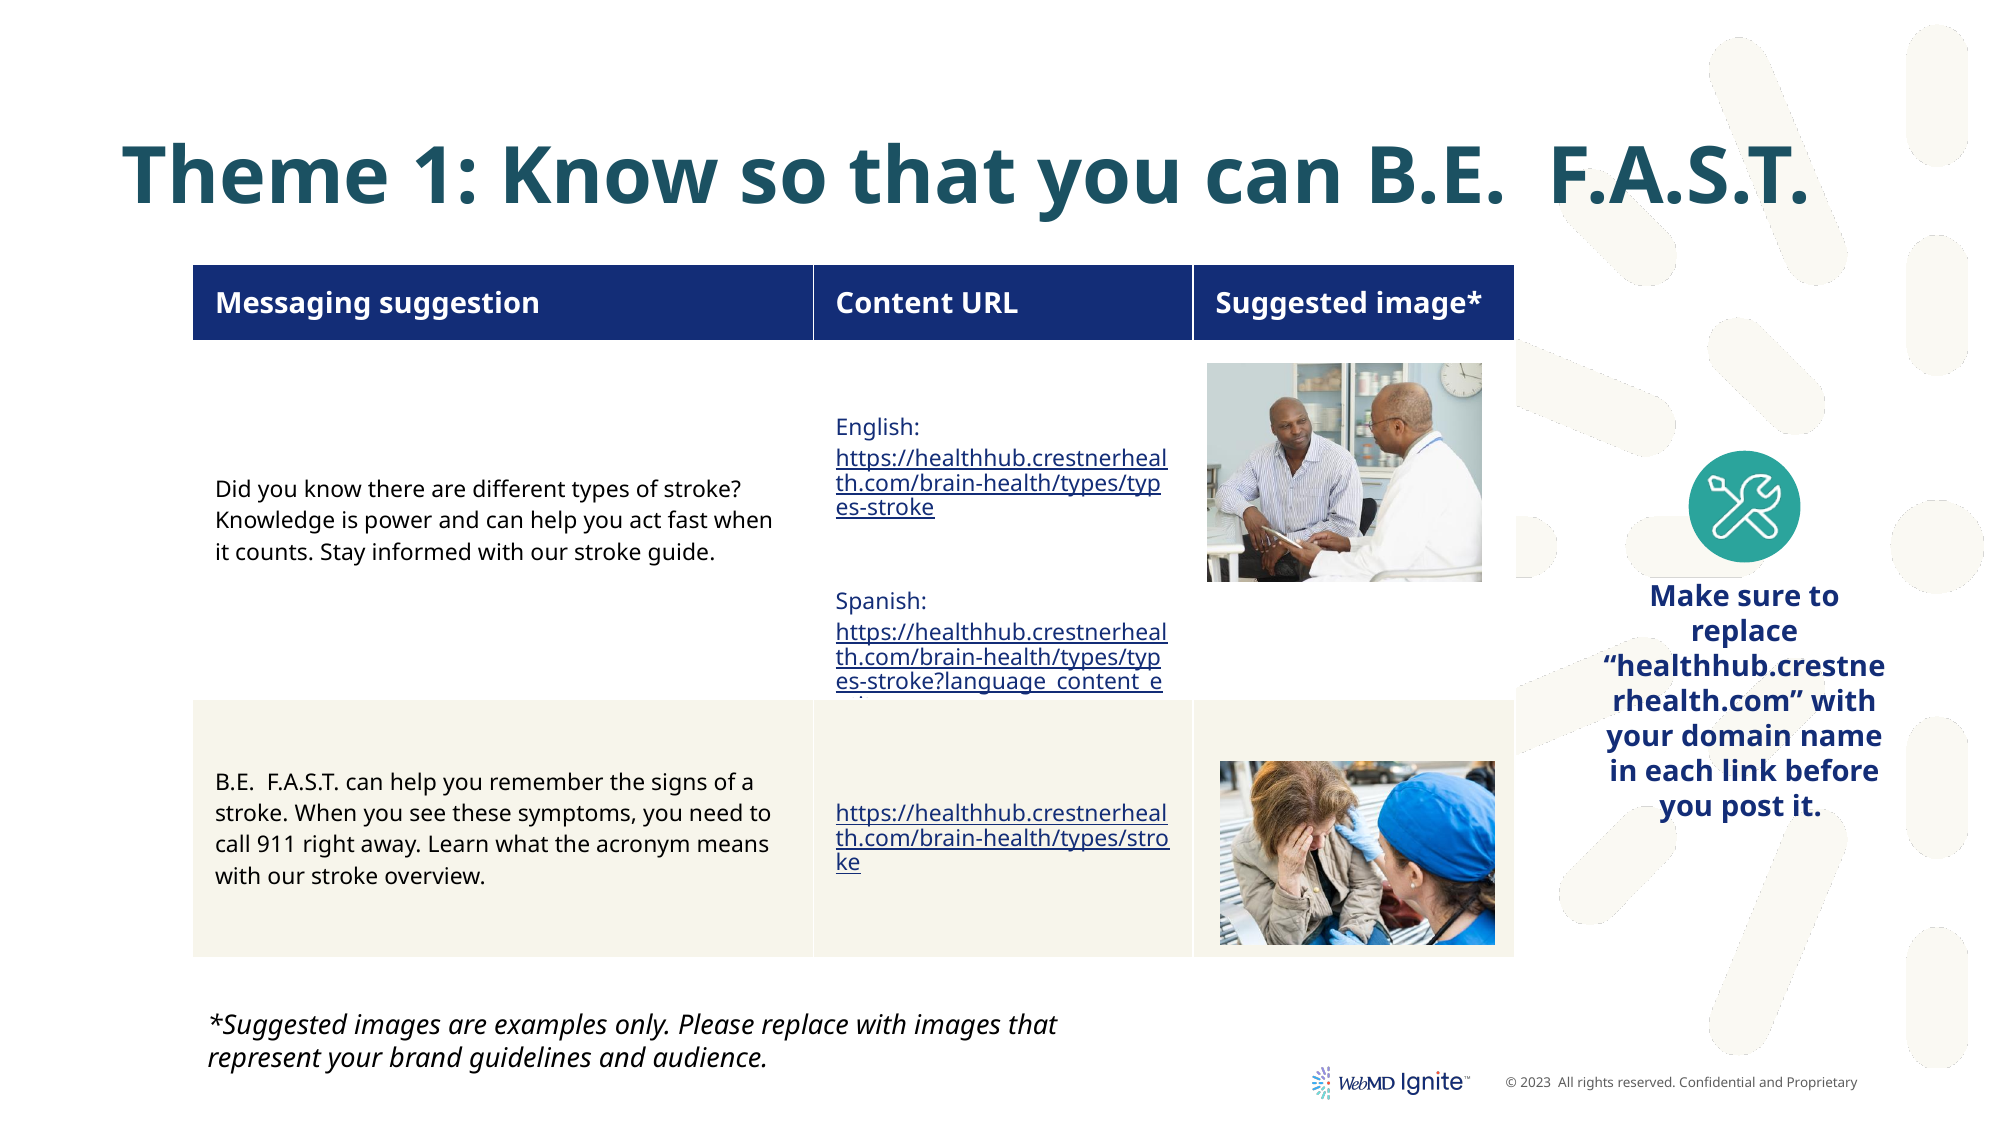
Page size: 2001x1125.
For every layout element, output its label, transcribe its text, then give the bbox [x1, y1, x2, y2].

table_cell Did you know there are different types of stroke? Knowledge is power and can help you act fast when it counts. Stay informed with our stroke guide. [193, 342, 813, 698]
text_box Make sure to replace “healthhub.crestnerhealth.com” with your domain name in each link before you post it. [1582, 562, 1907, 838]
picture [1220, 761, 1495, 945]
table_cell [1194, 700, 1514, 957]
picture [1207, 363, 1483, 582]
table_header Suggested image* [1194, 265, 1514, 340]
table_cell [1194, 342, 1514, 698]
title Theme 1: Know so that you can B.E. F.A.S.T. [121, 10, 1864, 229]
picture [1308, 1063, 1474, 1103]
table_cell English: https://healthhub.crestnerhealth.com/brain-health/types/types-stroke Spanish: https://healthhub.crestnerhealth.com/brain-health/types/types-stroke?language_content_entity=es [814, 342, 1192, 698]
table_header Messaging suggestion [193, 265, 813, 340]
text_box *Suggested images are examples only. Please replace with images that represent your brand guidelines and audience. [192, 992, 1088, 1088]
table_header Content URL [814, 265, 1192, 340]
table_cell B.E. F.A.S.T. can help you remember the signs of a stroke. When you see these symptoms, you need to call 911 right away. Learn what the acronym means with our stroke overview. [193, 700, 813, 957]
table_cell https://healthhub.crestnerhealth.com/brain-health/types/stroke [814, 700, 1192, 957]
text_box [1688, 450, 1801, 563]
